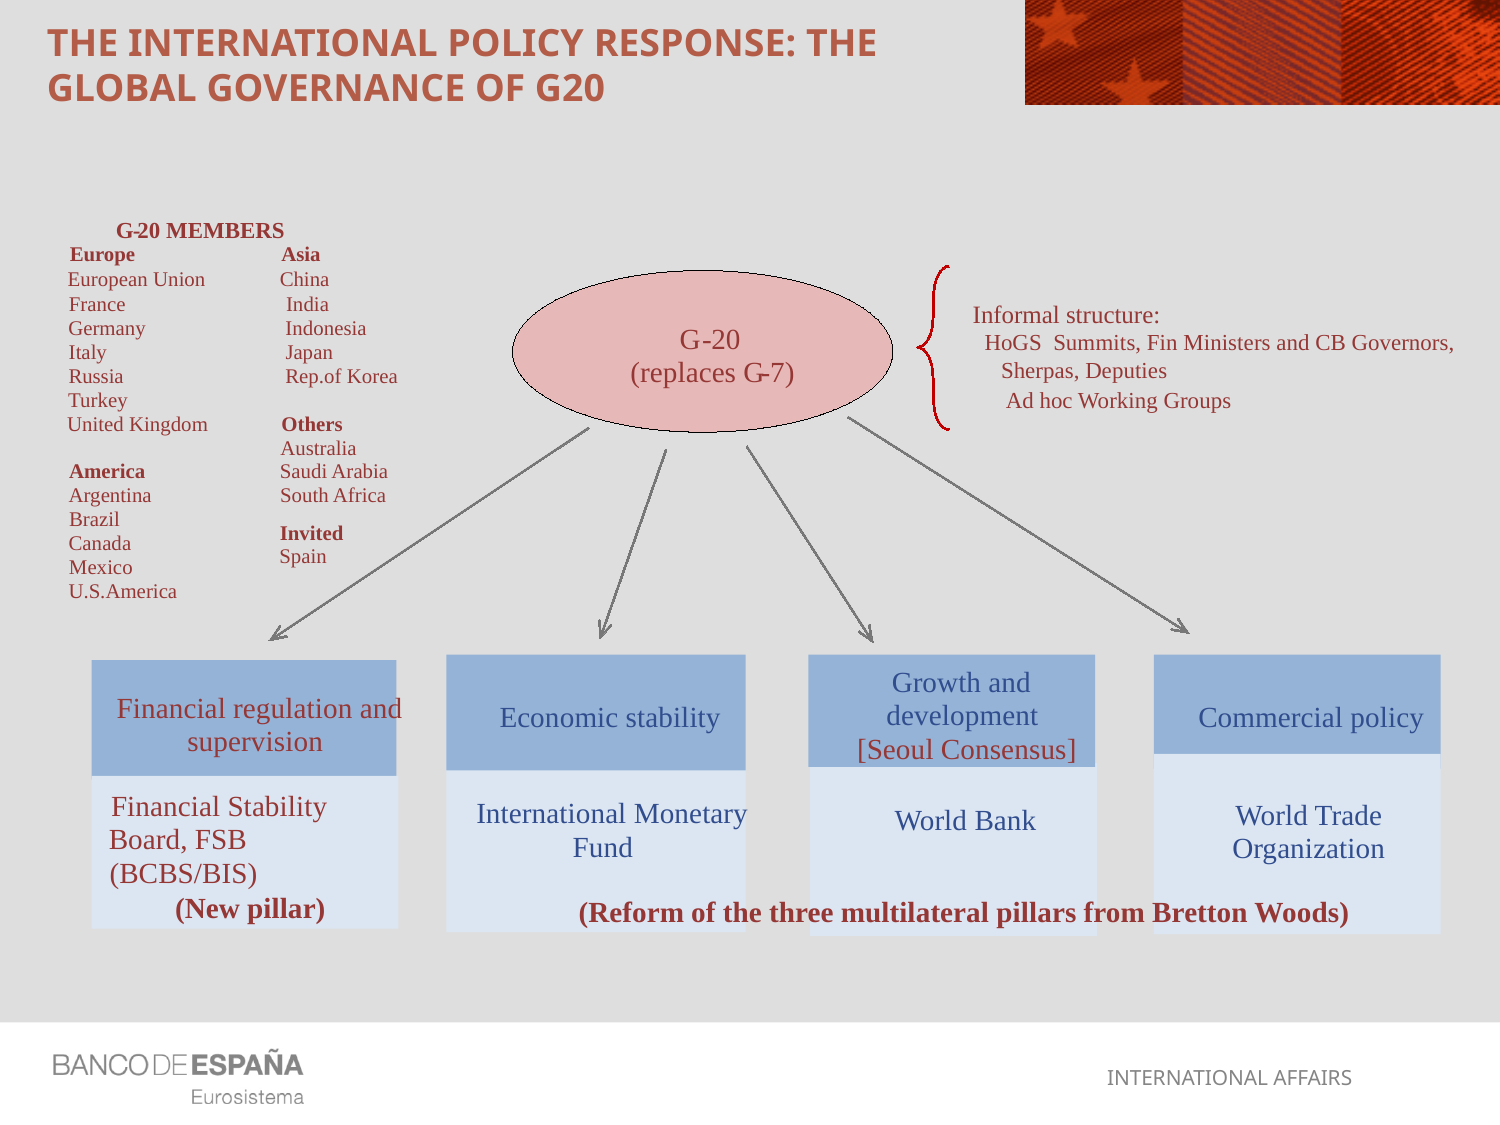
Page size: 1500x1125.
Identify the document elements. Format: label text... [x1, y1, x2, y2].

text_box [53, 179, 1470, 954]
title THE INTERNATIONAL POLICY RESPONSE: THE GLOBAL GOVERNANCE OF G20 [31, 17, 1016, 111]
picture [53, 1048, 304, 1104]
picture [1025, 0, 1500, 105]
